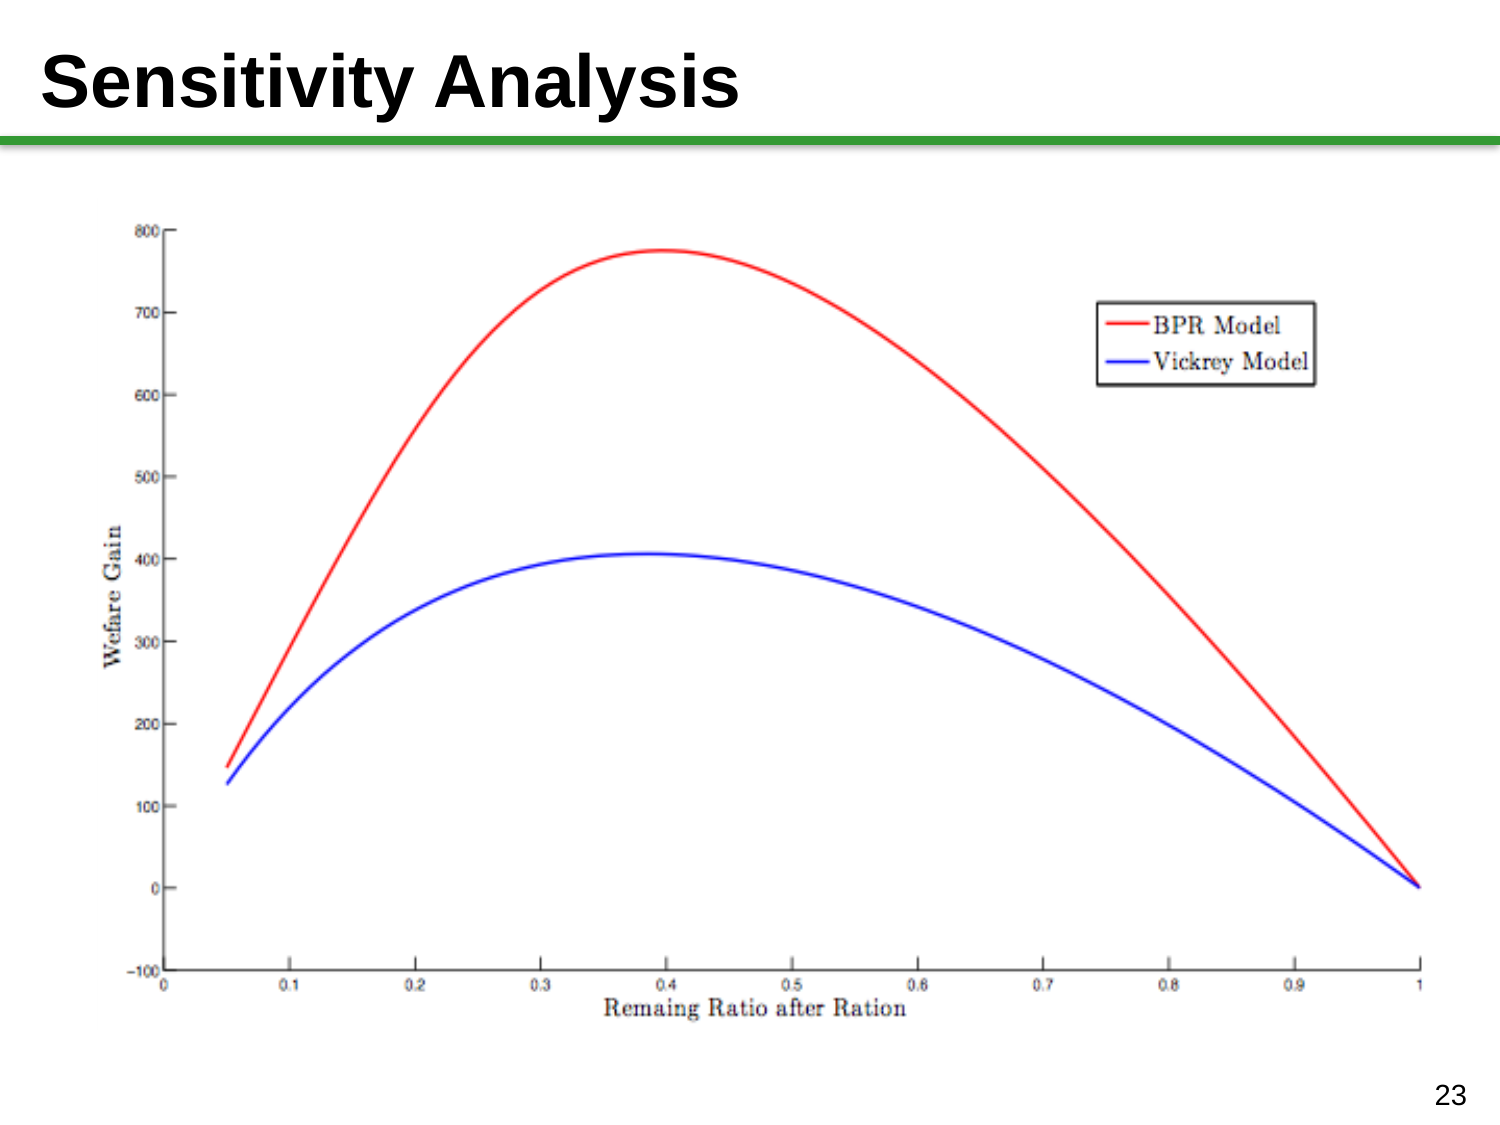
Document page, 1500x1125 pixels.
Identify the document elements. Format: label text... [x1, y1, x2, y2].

text_box [0, 136, 1500, 145]
title Sensitivity Analysis [25, 18, 1483, 134]
picture [96, 197, 1449, 1030]
slide_number 23 [1390, 1063, 1482, 1124]
